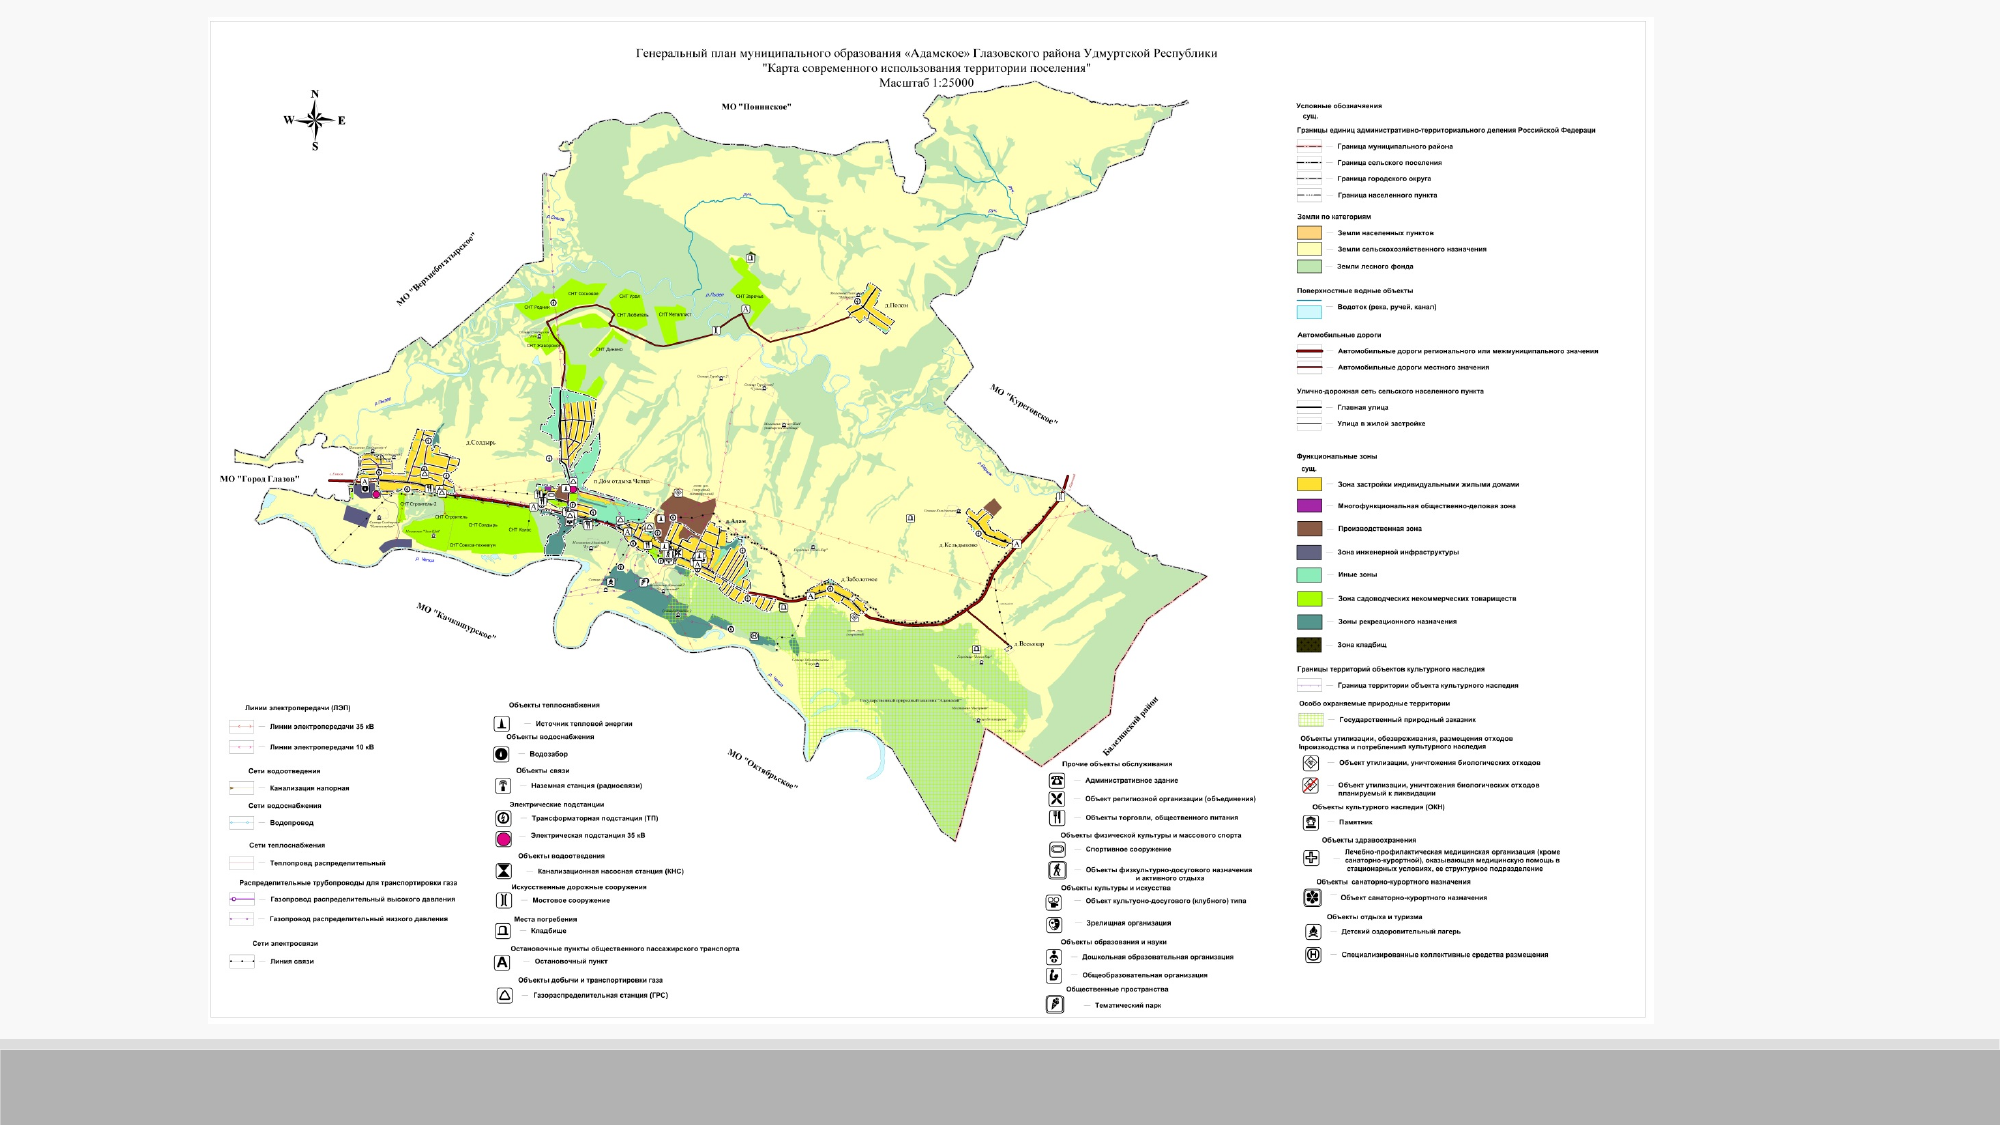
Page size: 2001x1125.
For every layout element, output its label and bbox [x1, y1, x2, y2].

picture [207, 17, 1655, 1025]
